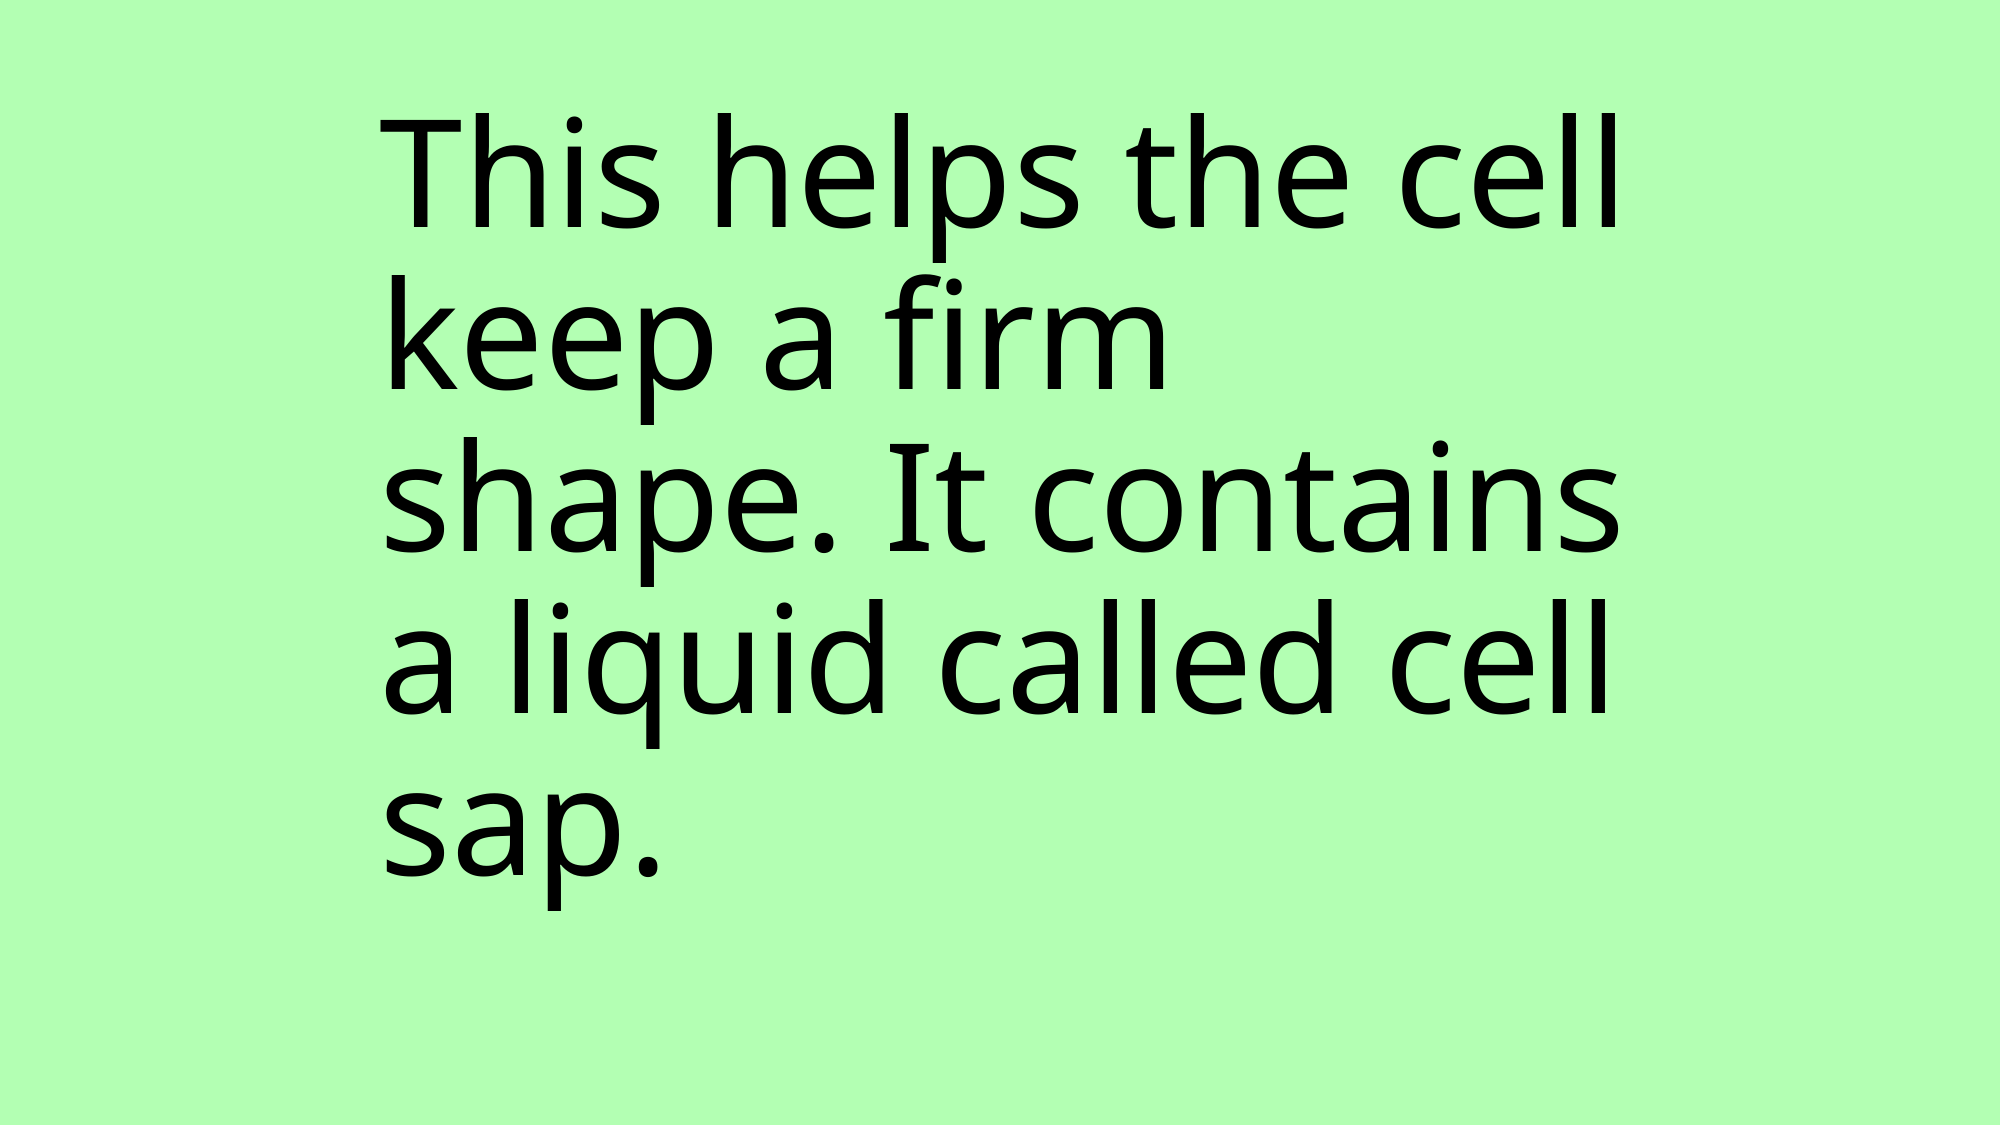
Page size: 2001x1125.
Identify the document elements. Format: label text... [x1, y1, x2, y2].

title This helps the cell keep a firm shape. It contains a liquid called cell sap. [364, 484, 1659, 702]
